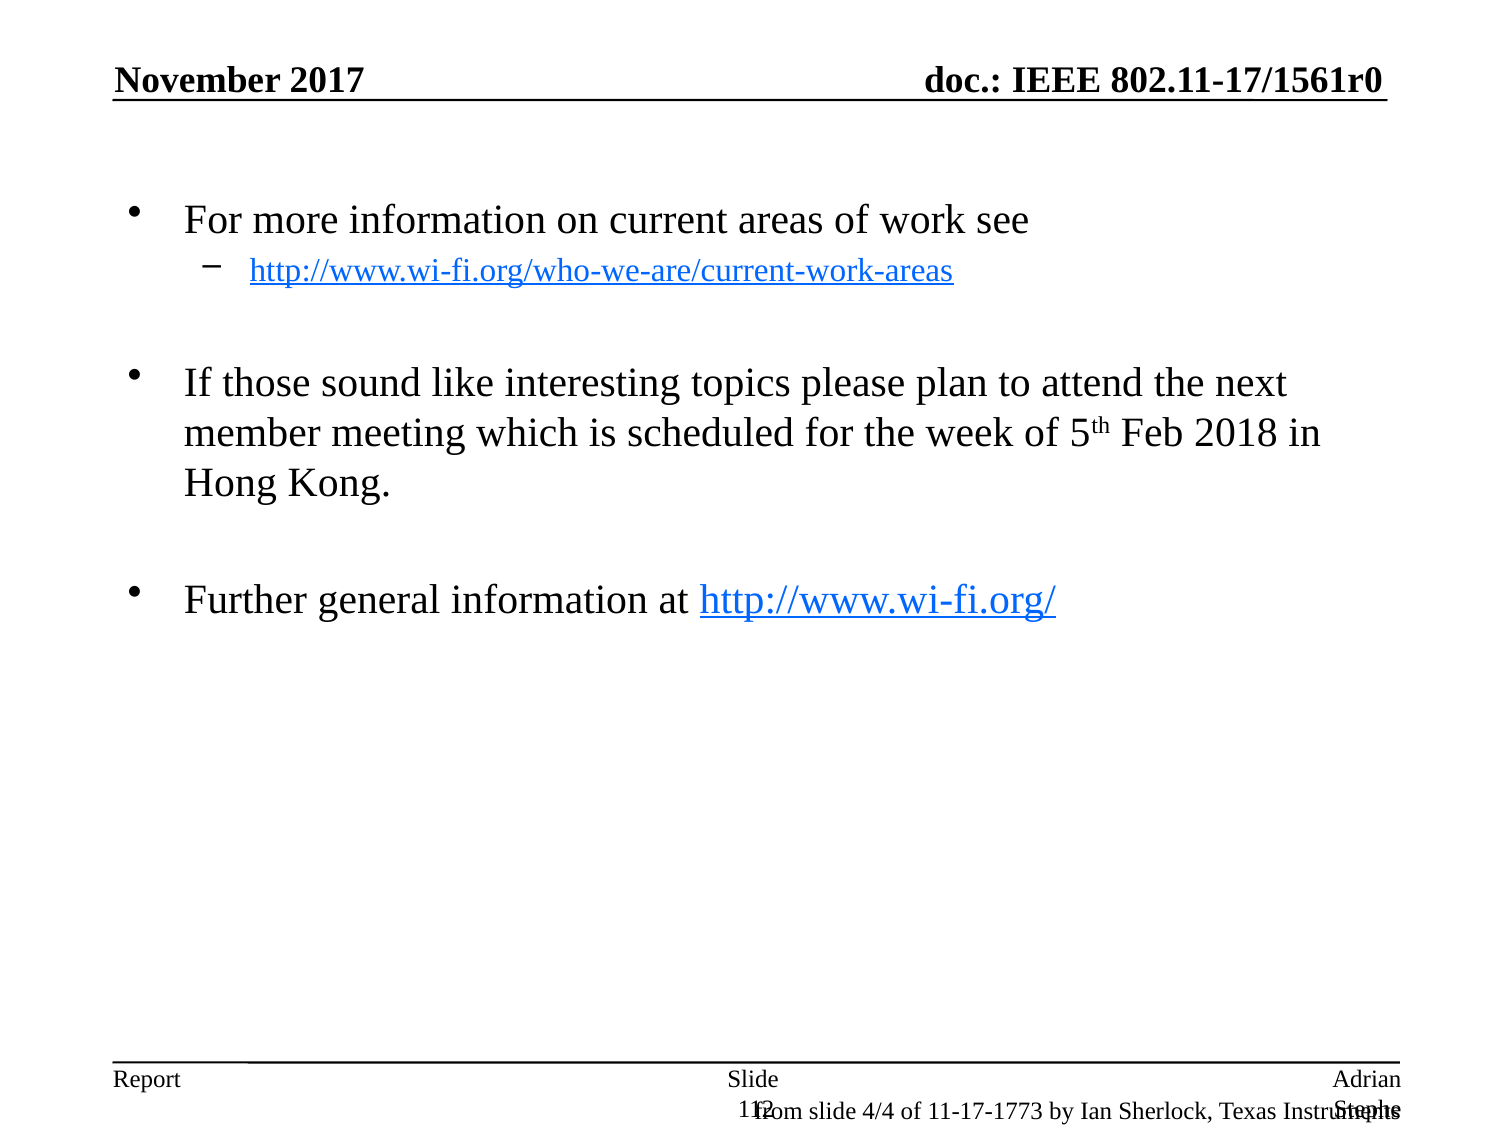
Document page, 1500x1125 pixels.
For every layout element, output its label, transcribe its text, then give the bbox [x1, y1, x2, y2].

slide_number Slide 112 [711, 1061, 801, 1093]
text_box from slide 4/4 of 11-17-1773 by Ian Sherlock, Texas Instruments [343, 1087, 1417, 1125]
list For more information on current areas of work see http://www.wi-fi.org/who-we-are/current-work-areas If those sound like interesting topics please plan to attend the next member meeting which is scheduled for the week of 5th Feb 2018 in Hong Kong. Further general information at http://www.wi-fi.org/ [112, 125, 1388, 1047]
footer Adrian Stephens, Intel Corporation [1324, 1061, 1402, 1093]
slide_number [114, 54, 374, 101]
